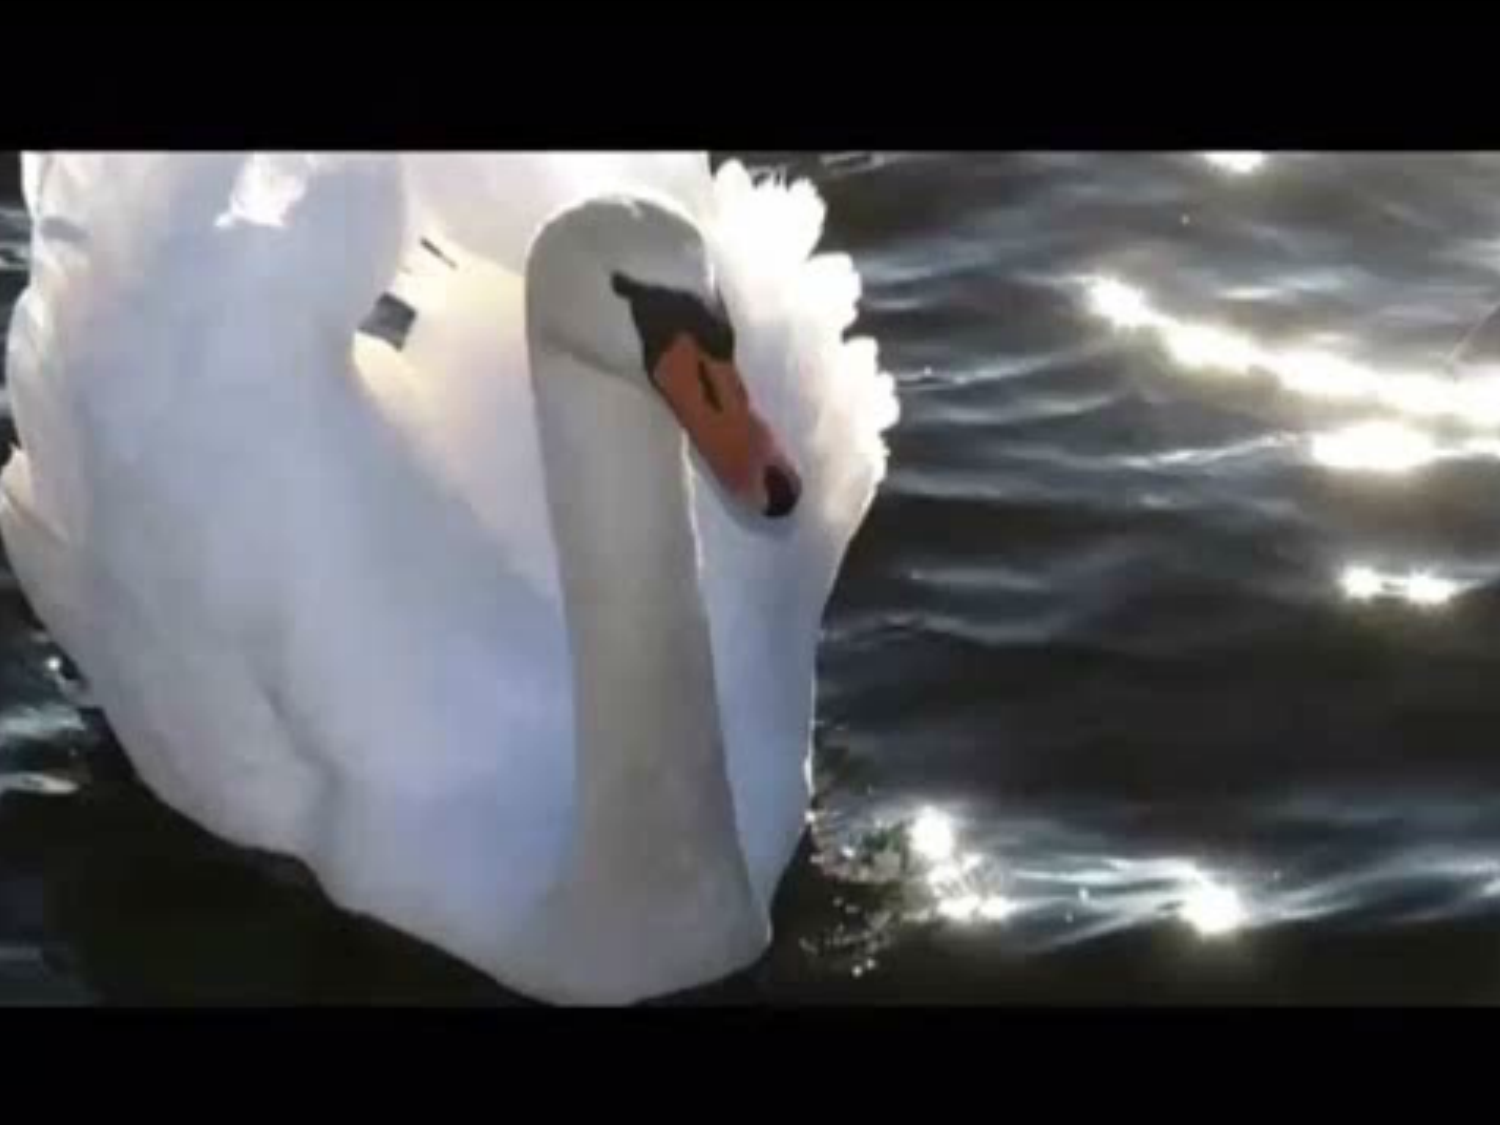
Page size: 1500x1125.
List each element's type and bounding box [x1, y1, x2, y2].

text_box [0, 0, 1500, 1125]
